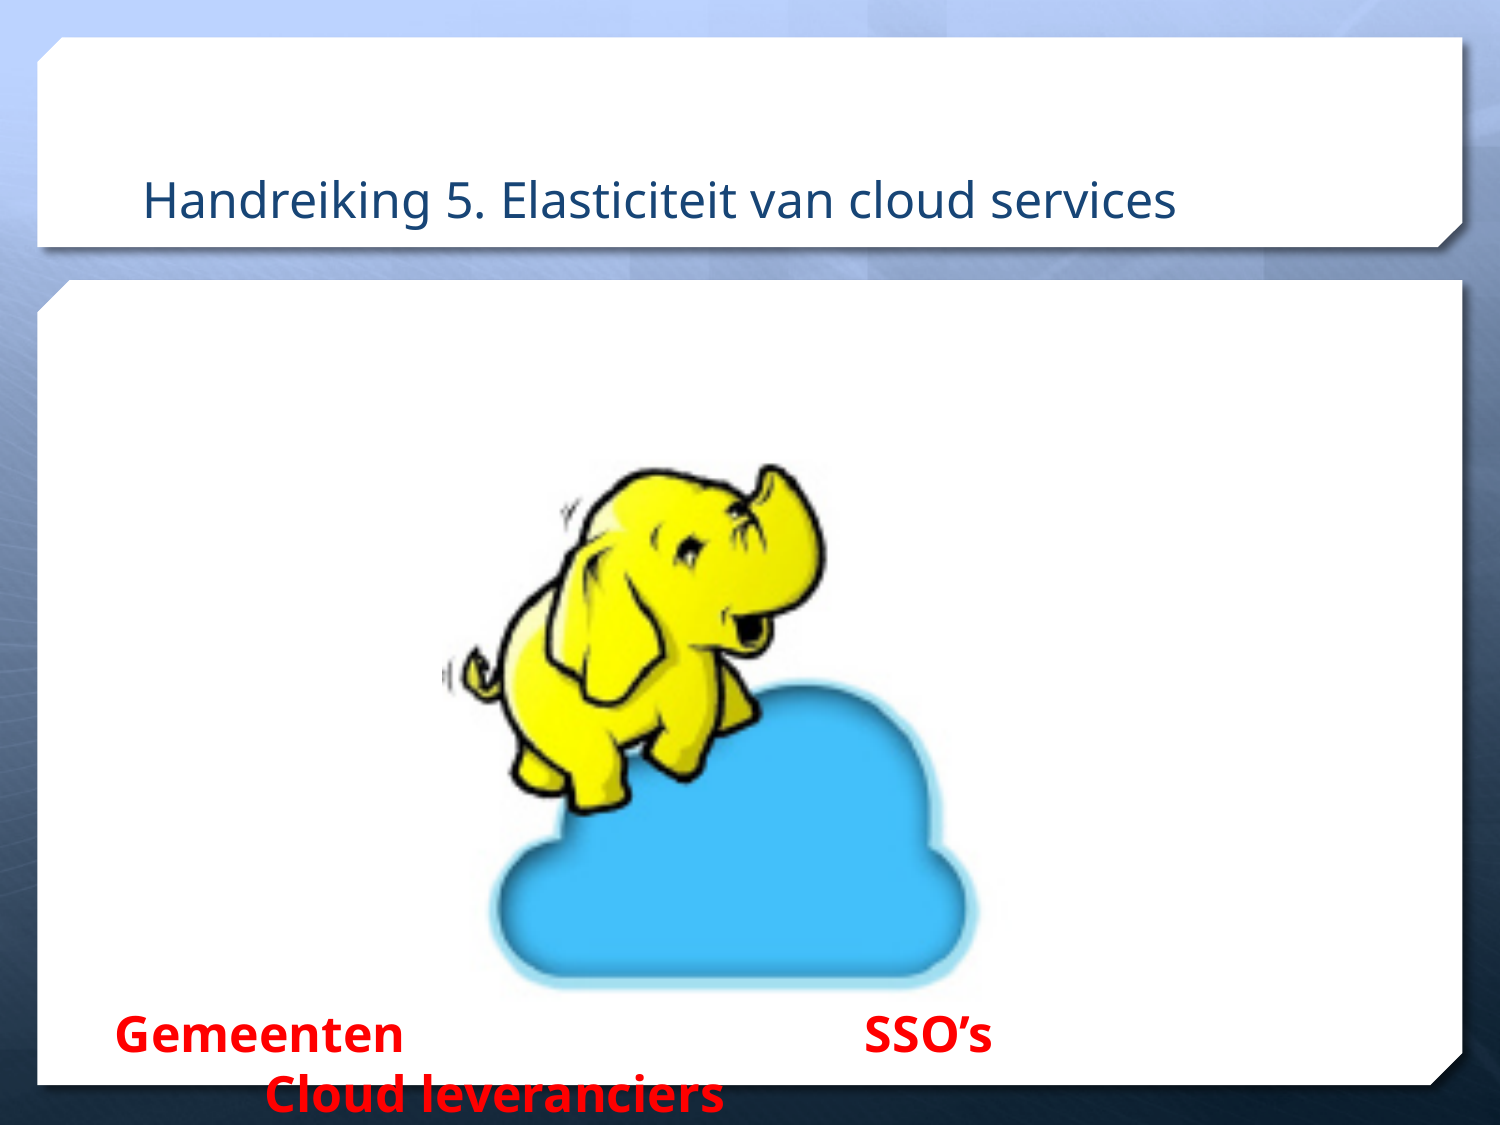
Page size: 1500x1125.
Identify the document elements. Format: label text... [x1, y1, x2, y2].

title Handreiking 5. Elasticiteit van cloud services [127, 48, 1372, 236]
text_box Gemeenten SSO’s Cloud leveranciers [100, 994, 1459, 1125]
picture [442, 432, 1034, 1024]
